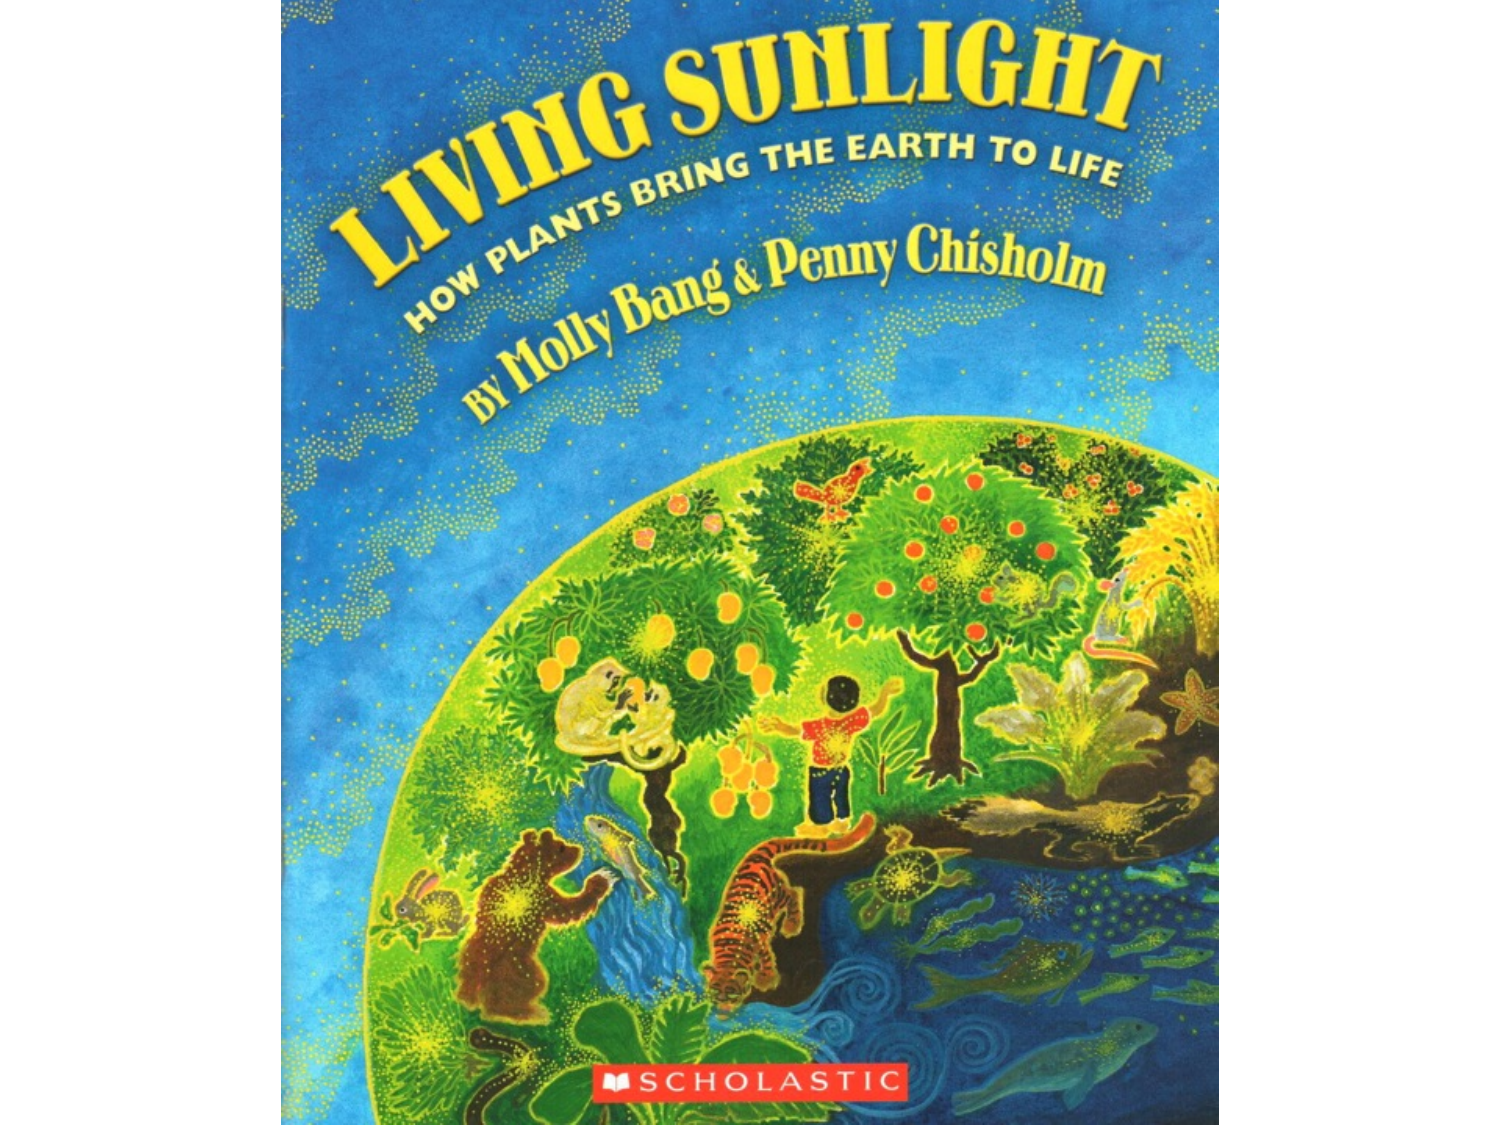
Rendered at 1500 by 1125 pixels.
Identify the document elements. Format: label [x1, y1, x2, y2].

picture [280, 0, 1220, 1125]
